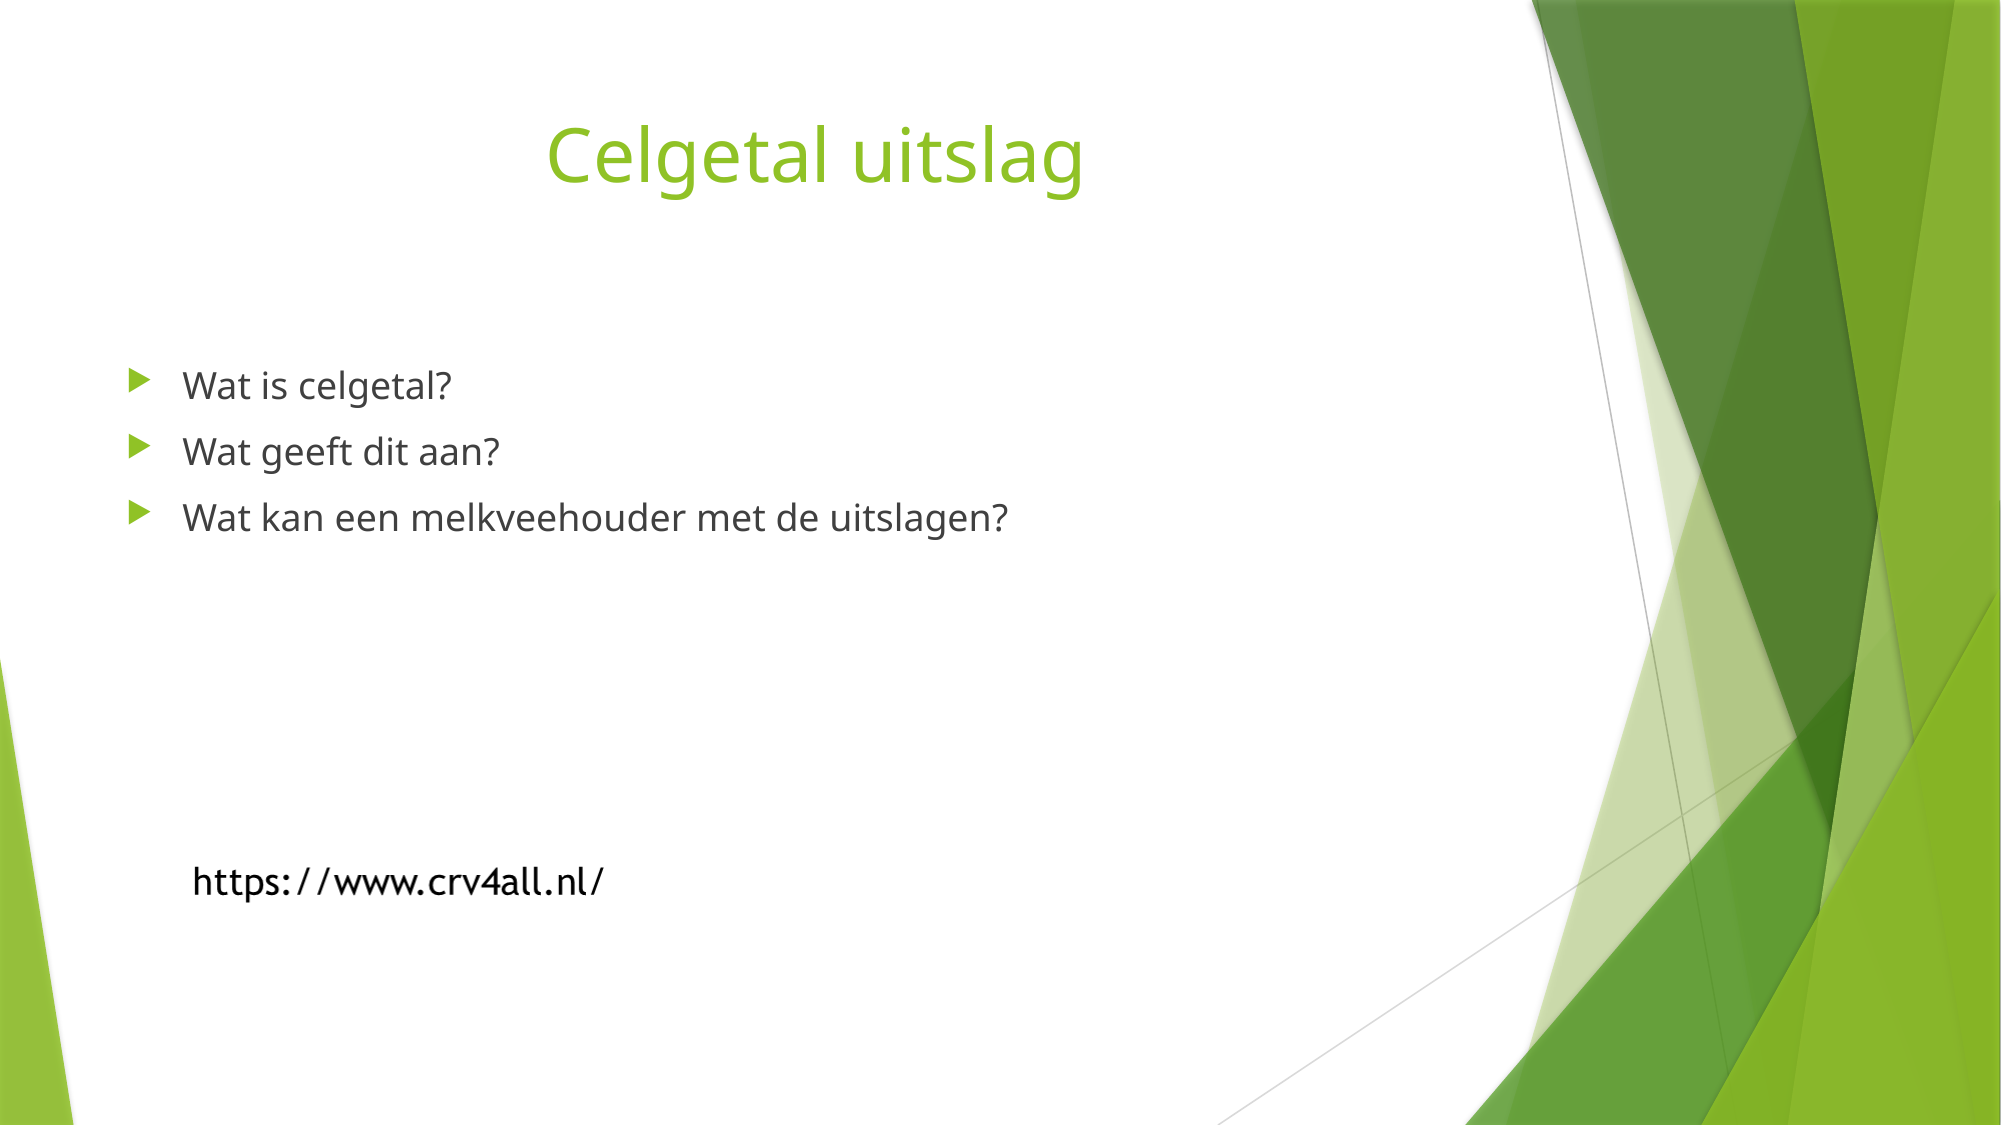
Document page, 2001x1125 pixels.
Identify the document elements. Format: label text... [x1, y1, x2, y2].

title Celgetal uitslag [111, 99, 1522, 317]
picture [168, 844, 632, 927]
list Wat is celgetal? Wat geeft dit aan? Wat kan een melkveehouder met de uitslagen? [111, 354, 1522, 992]
